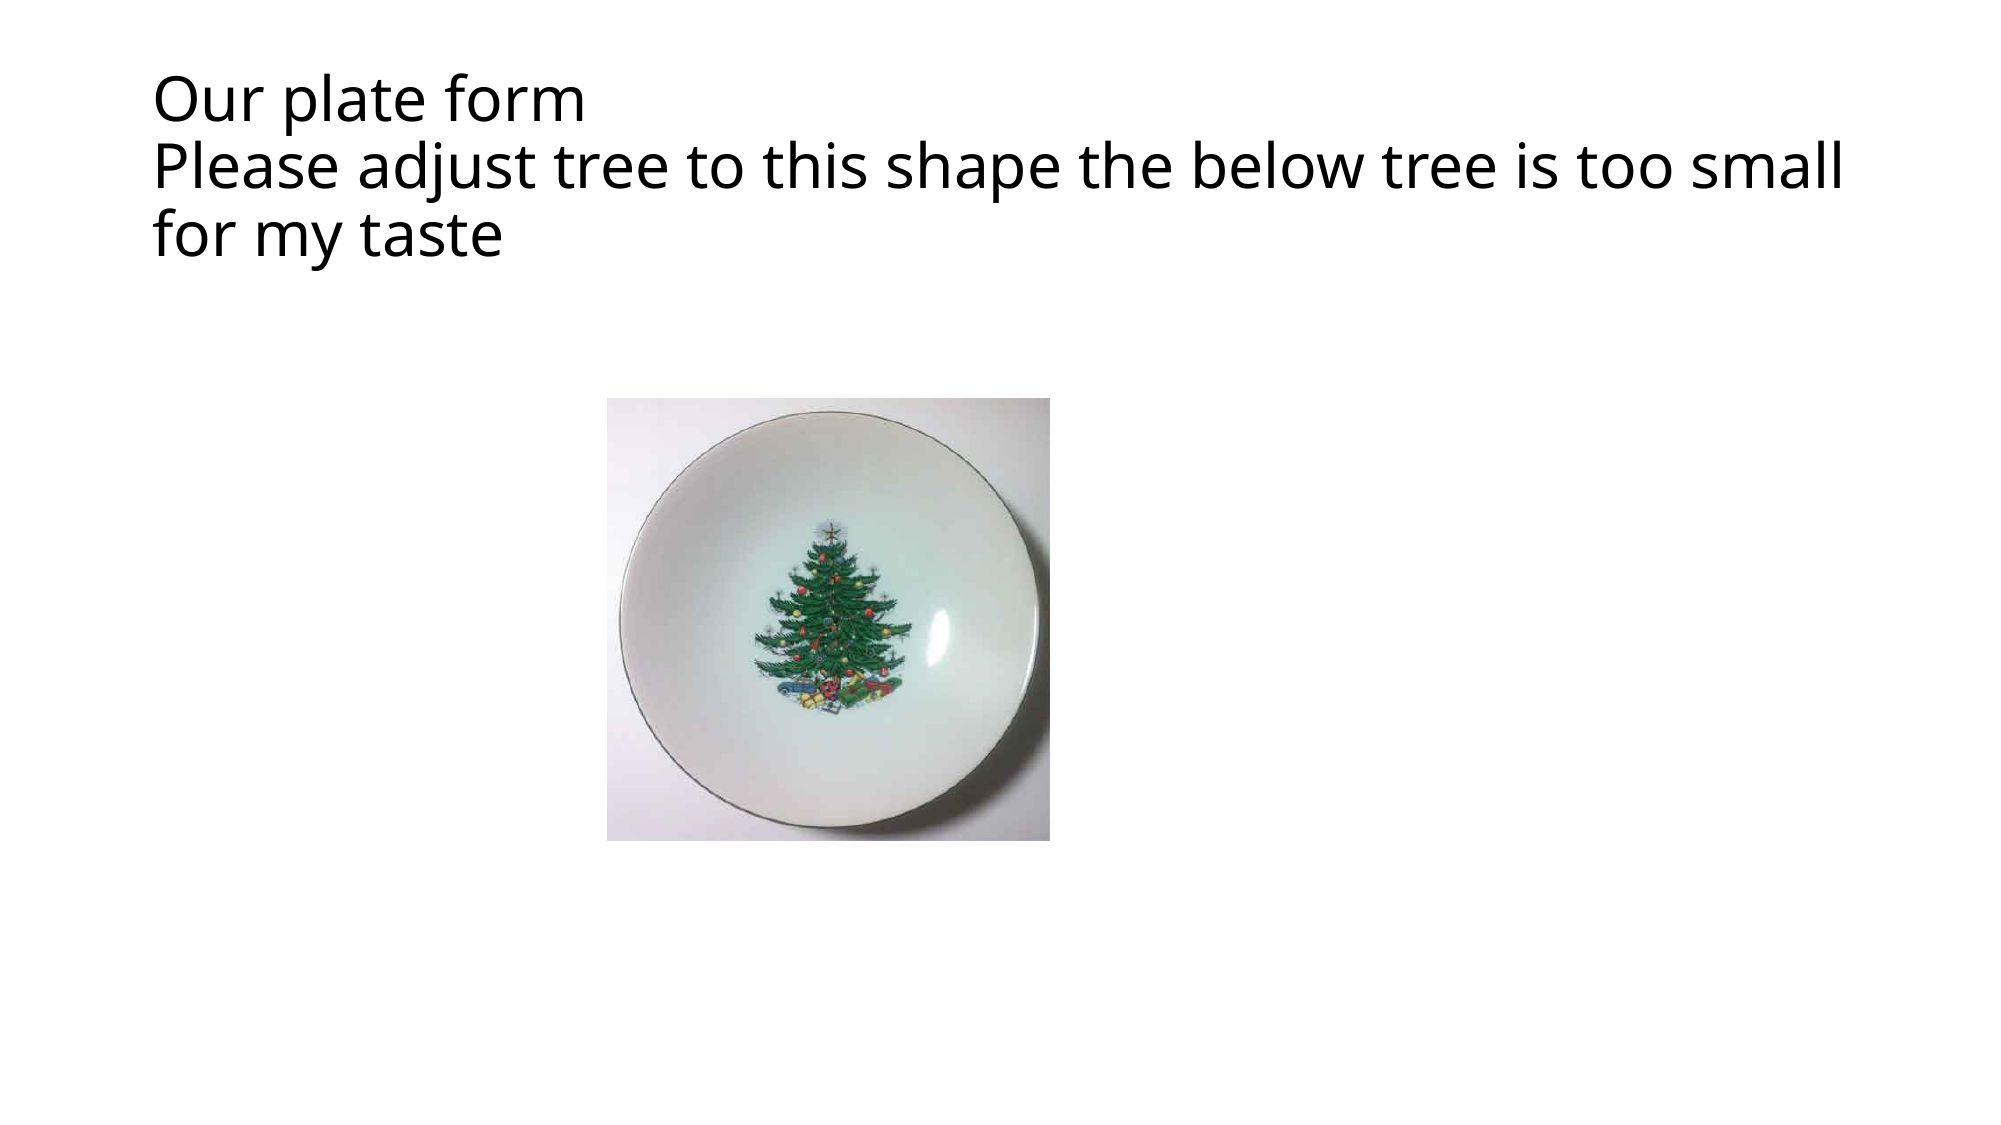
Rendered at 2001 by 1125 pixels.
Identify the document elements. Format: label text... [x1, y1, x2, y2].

title Our plate form Please adjust tree to this shape the below tree is too small for my taste [137, 59, 1863, 278]
picture [607, 398, 1050, 841]
